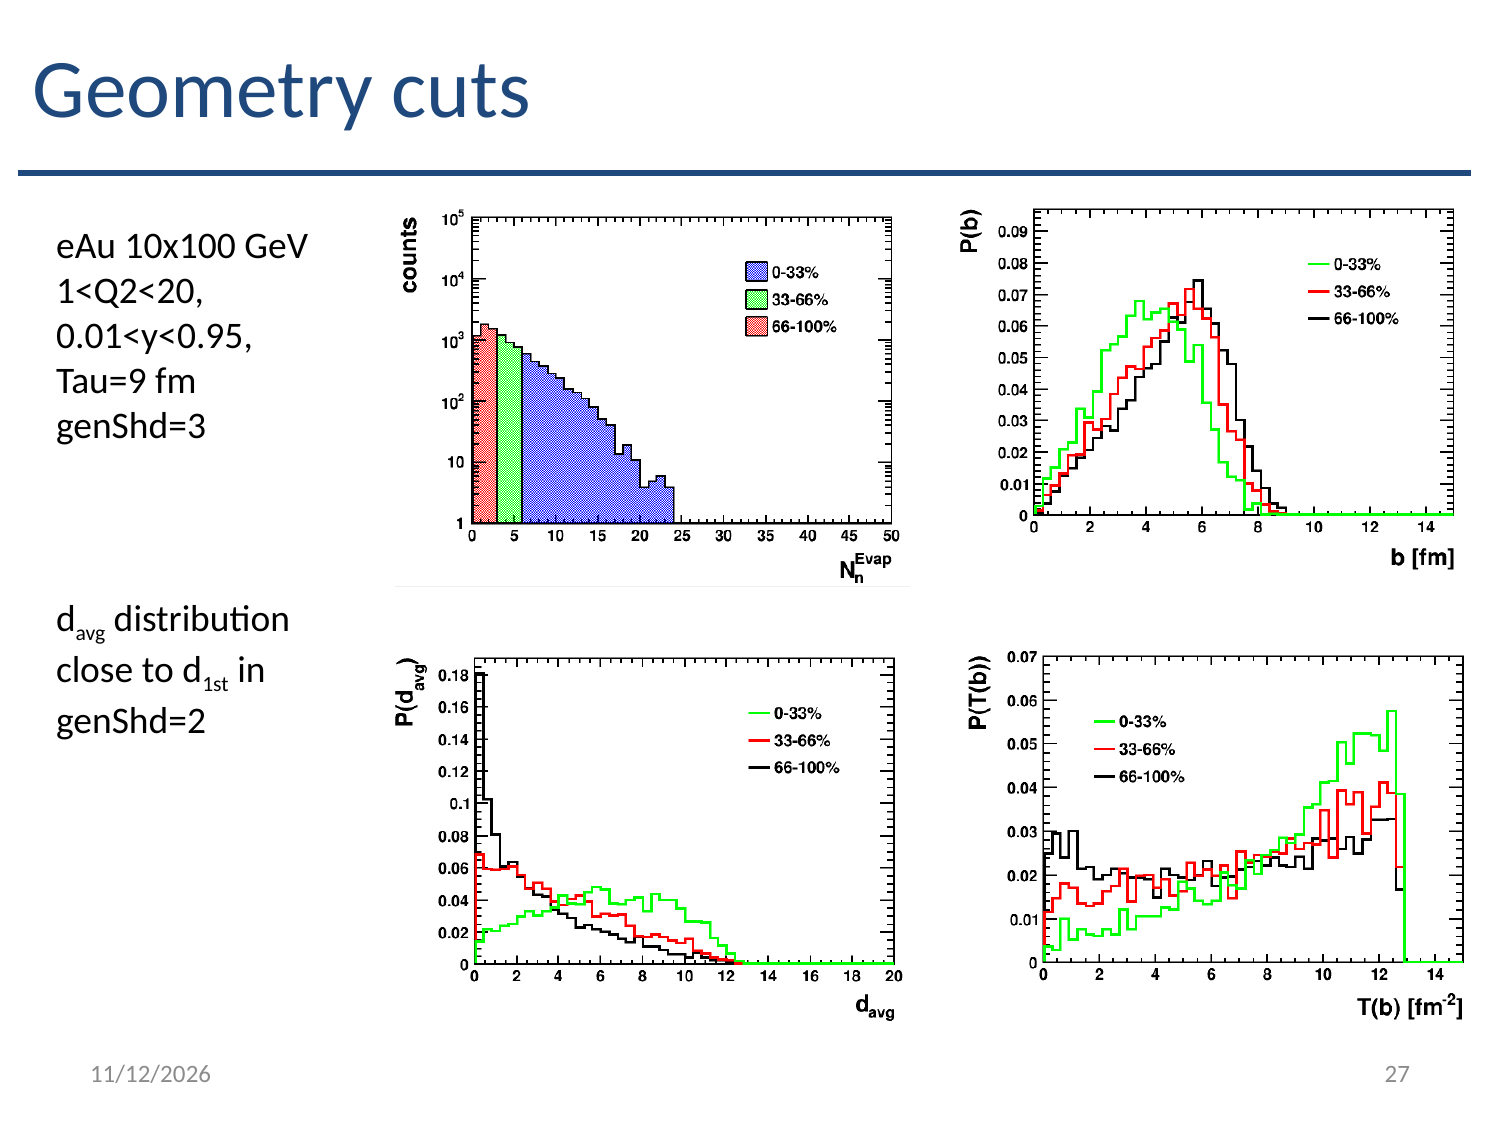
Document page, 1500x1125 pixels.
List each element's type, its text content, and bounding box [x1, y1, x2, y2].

picture [388, 644, 916, 1024]
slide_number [75, 1042, 425, 1103]
picture [950, 195, 1485, 575]
picture [962, 637, 1483, 1024]
text_box davg distribution close to d1st in genShd=2 [41, 586, 389, 749]
text_box eAu 10x100 GeV 1<Q2<20, 0.01<y<0.95, Tau=9 fm genShd=3 [41, 213, 390, 454]
slide_number 27 [1074, 1042, 1425, 1103]
title Geometry cuts [17, 7, 1483, 161]
picture [395, 198, 910, 587]
